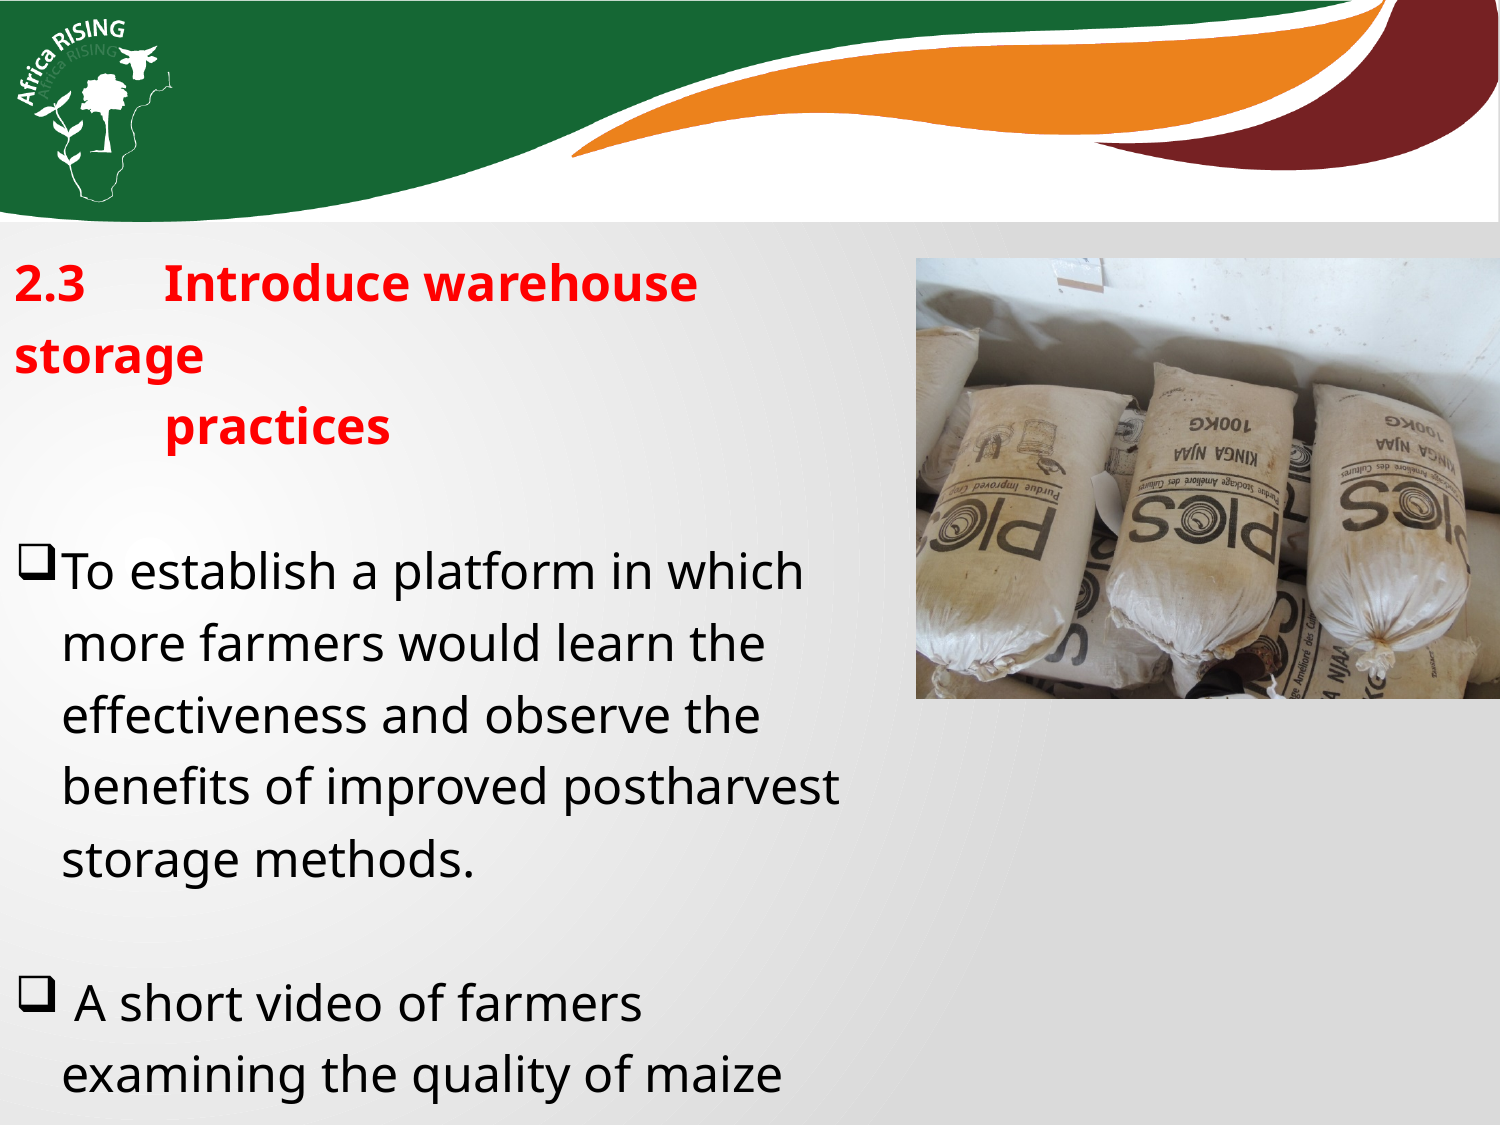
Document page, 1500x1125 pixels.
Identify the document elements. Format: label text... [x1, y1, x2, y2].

text_box 2.3 Introduce warehouse storage practices To establish a platform in which more farmers would learn the effectiveness and observe the benefits of improved postharvest storage methods. A short video of farmers examining the quality of maize after 6 month storage (available with Africa RISING communication team) [0, 231, 916, 1125]
picture [0, 0, 1499, 222]
picture [915, 258, 1500, 700]
